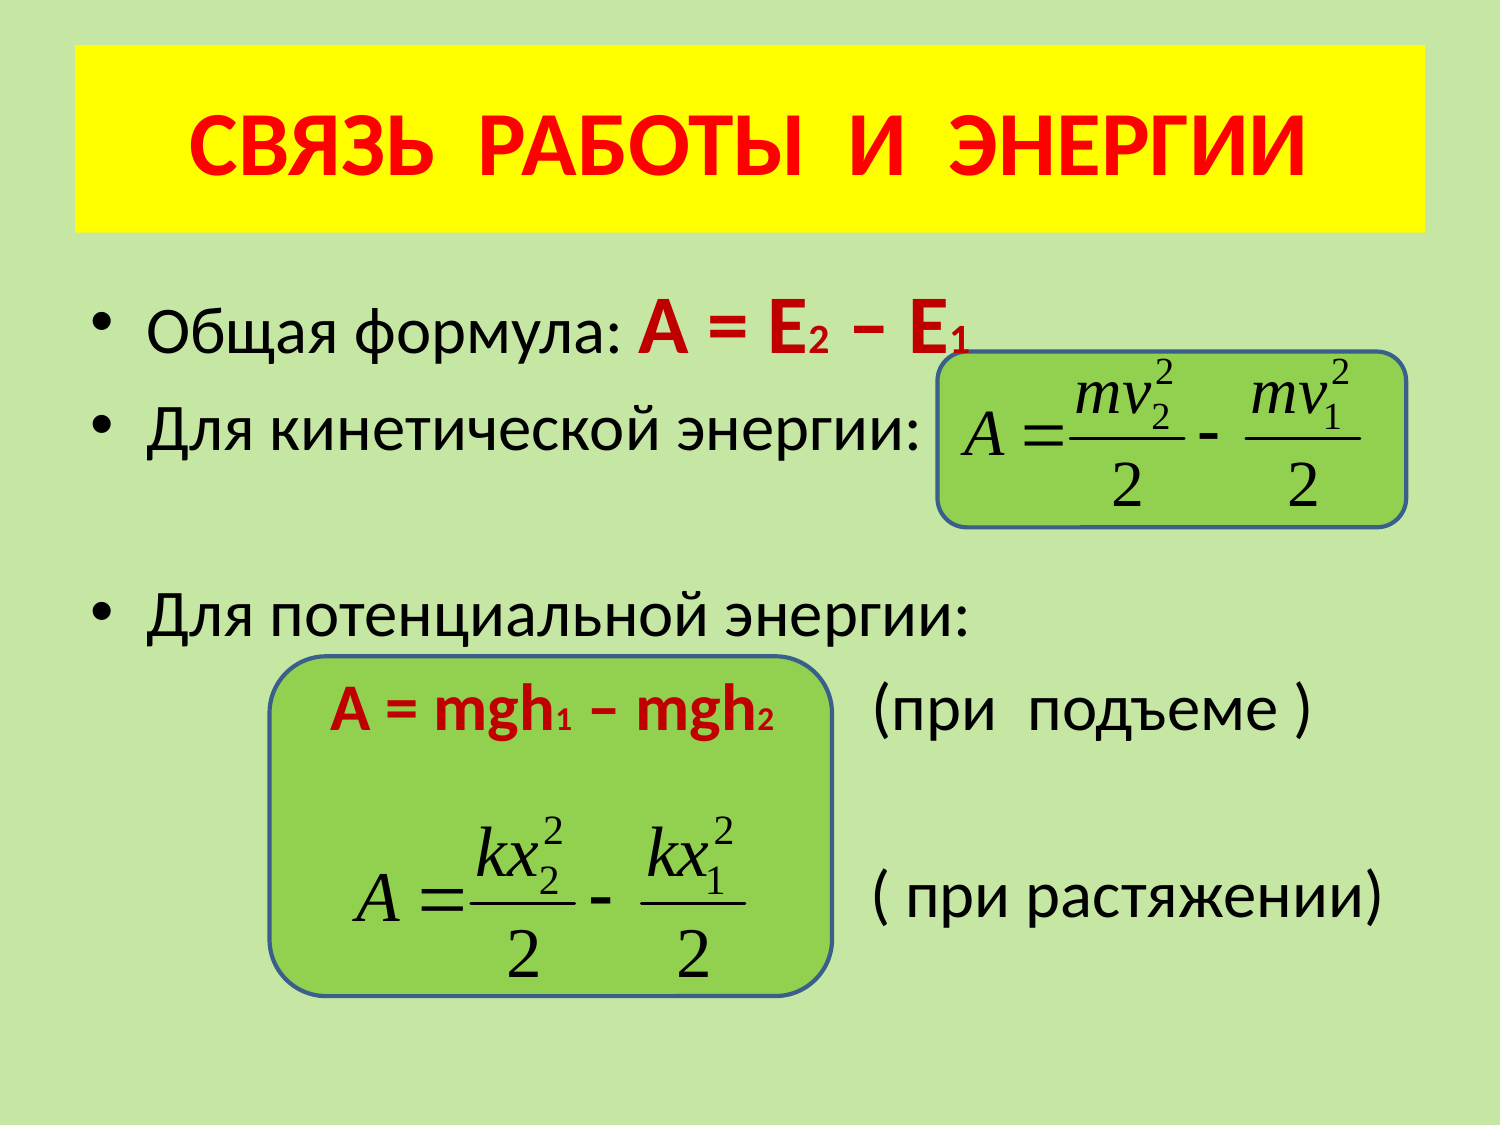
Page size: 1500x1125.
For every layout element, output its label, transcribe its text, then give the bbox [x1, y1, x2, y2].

title СВЯЗЬ РАБОТЫ И ЭНЕРГИИ [75, 45, 1425, 233]
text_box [339, 796, 762, 994]
list Общая формула: А = Е2 – Е1 Для кинетической энергии: Для потенциальной энергии: A = mgh1 – mgh2 (при подъеме ) ( при растяжении) [75, 262, 1425, 1005]
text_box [948, 339, 1372, 522]
